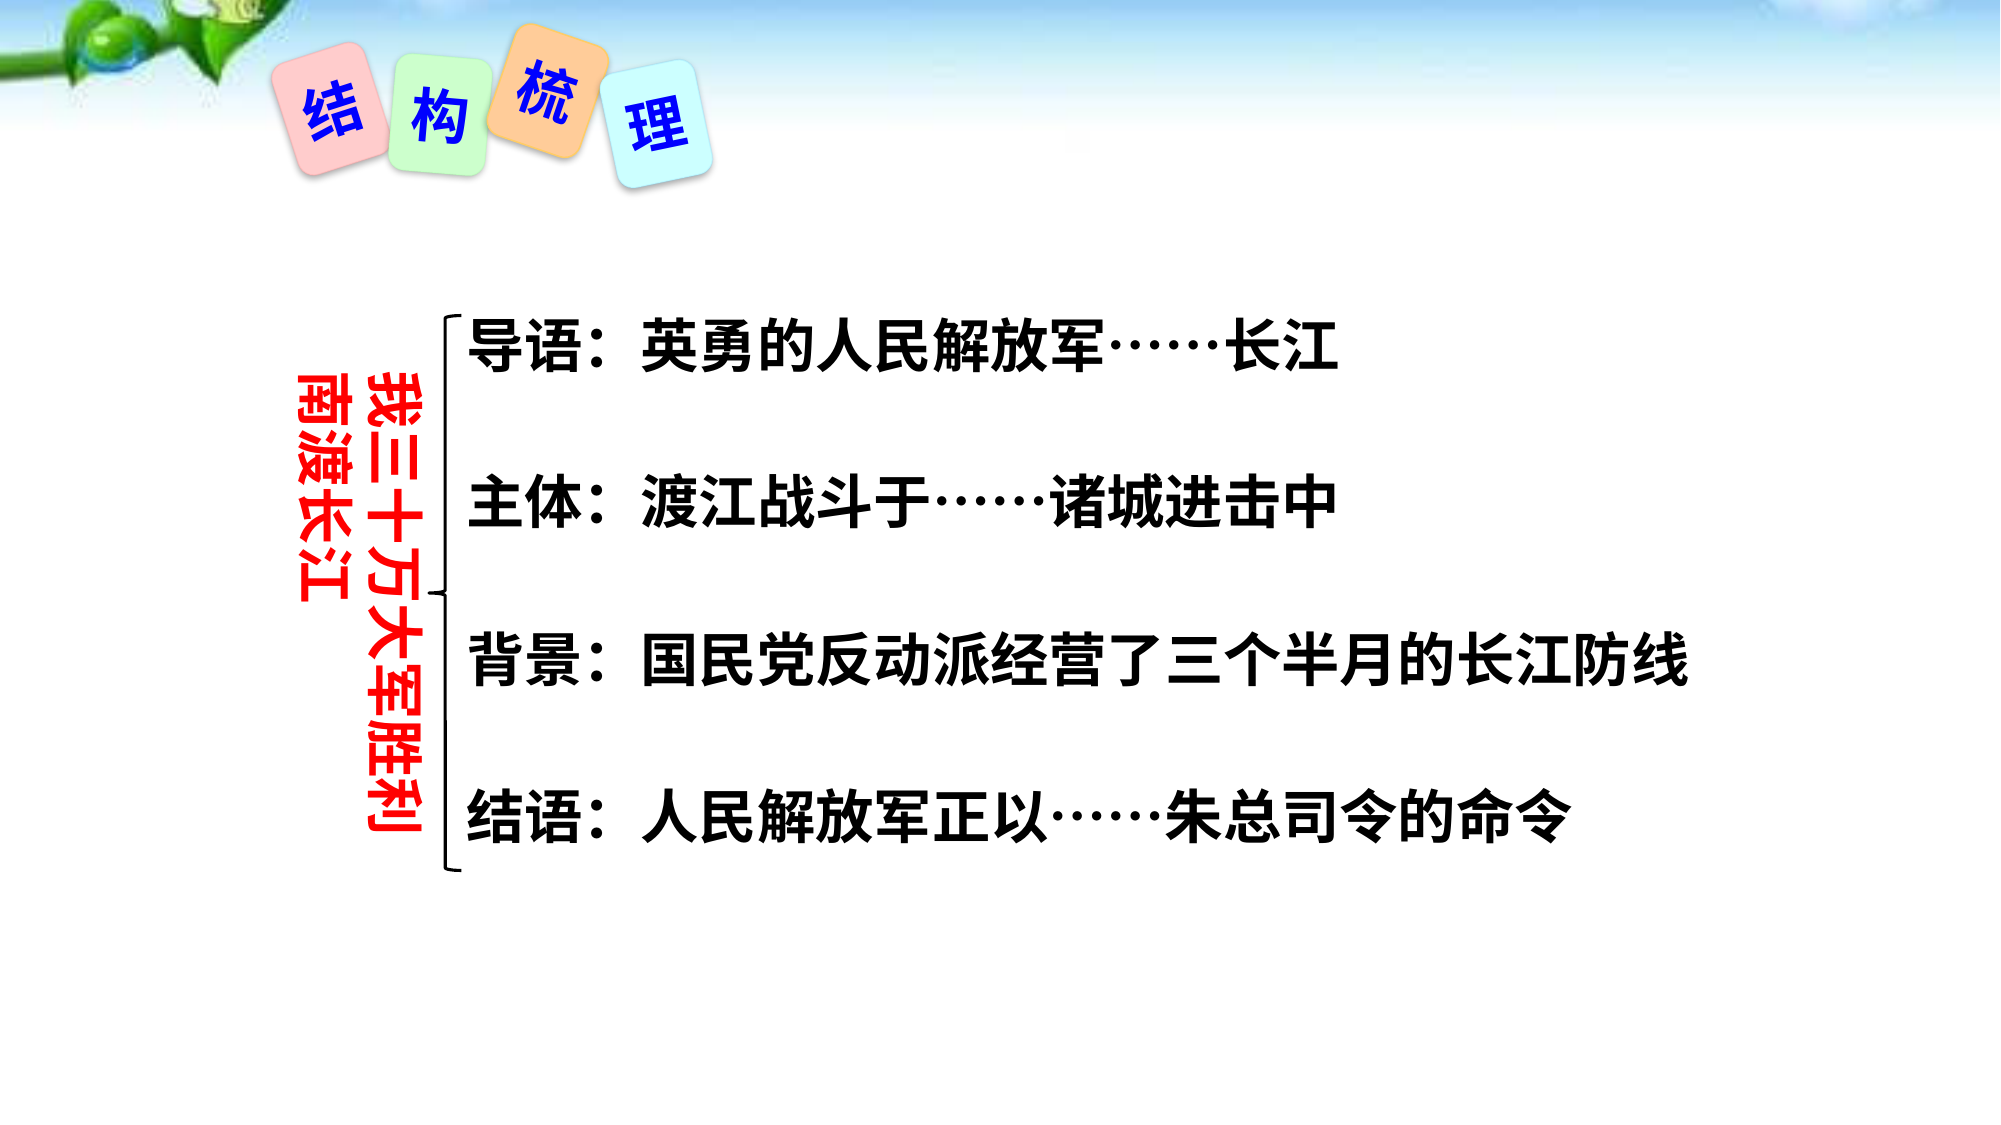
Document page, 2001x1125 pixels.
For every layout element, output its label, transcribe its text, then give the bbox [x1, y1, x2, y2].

text_box 导语：英勇的人民解放军……长江 [451, 301, 1454, 387]
picture [0, 0, 2001, 1125]
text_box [282, 31, 705, 183]
text_box 结语：人民解放军正以……朱总司令的命令 [451, 772, 1661, 858]
text_box [428, 315, 462, 872]
text_box 主体：渡江战斗于……诸城进击中 [451, 458, 1462, 544]
text_box 背景：国民党反动派经营了三个半月的长江防线 [451, 615, 1732, 701]
text_box 我三十万大军胜利南渡长江 [267, 355, 440, 852]
